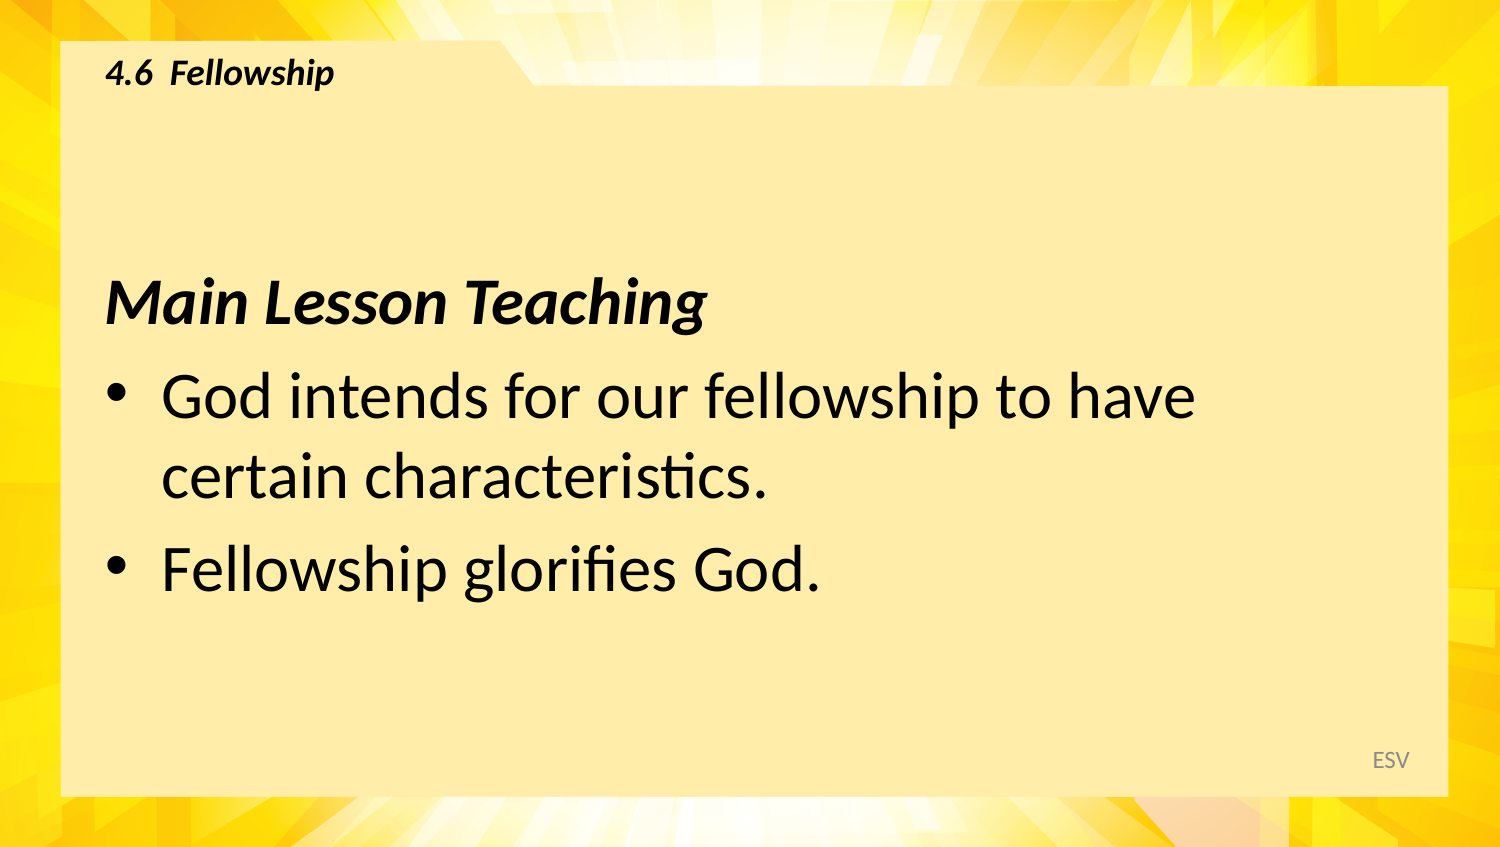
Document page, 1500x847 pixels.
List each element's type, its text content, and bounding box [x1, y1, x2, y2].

list Main Lesson Teaching God intends for our fellowship to have certain characteristics. Fellowship glorifies God. [89, 141, 1403, 722]
footer ESV [950, 736, 1425, 782]
picture [0, 0, 1500, 847]
title 4.6 Fellowship [89, 33, 1420, 108]
